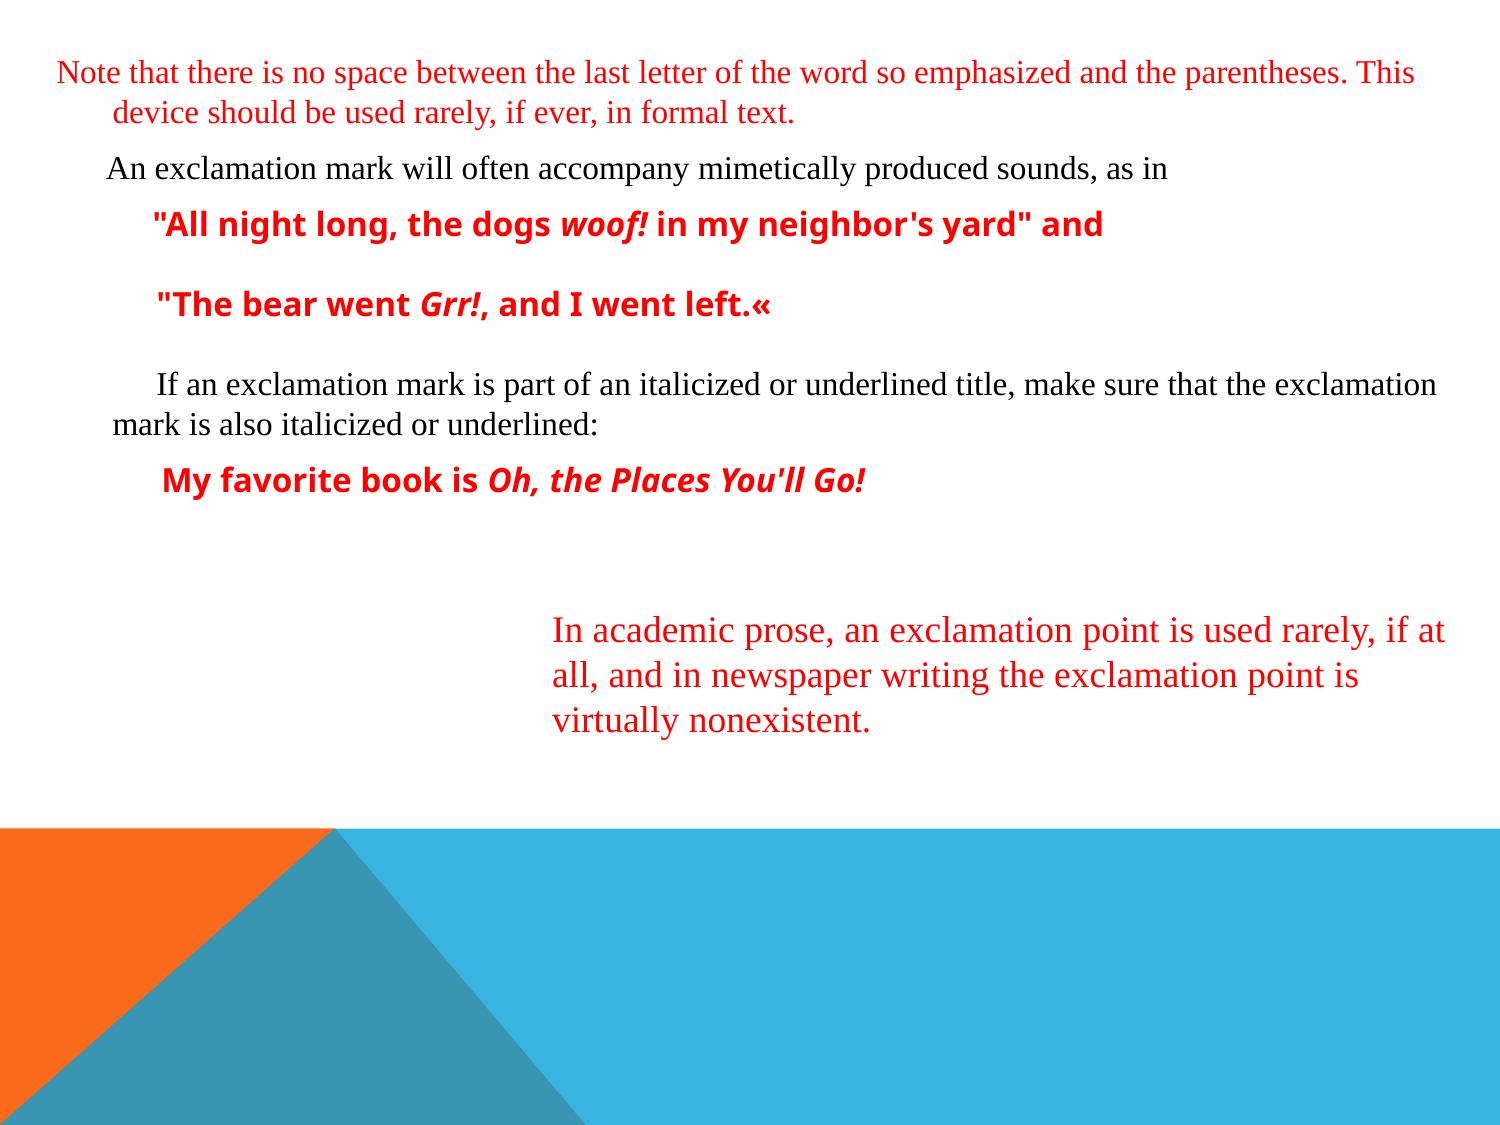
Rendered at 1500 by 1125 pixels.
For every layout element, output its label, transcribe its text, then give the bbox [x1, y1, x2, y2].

text_box In academic prose, an exclamation point is used rarely, if at all, and in newspaper writing the exclamation point is virtually nonexistent. [537, 597, 1483, 748]
list Note that there is no space between the last letter of the word so emphasized and the parentheses. This device should be used rarely, if ever, in formal text. An exclamation mark will often accompany mimetically produced sounds, as in "All night long, the dogs woof! in my neighbor's yard" and "The bear went Grr!, and I went left.« If an exclamation mark is part of an italicized or underlined title, make sure that the exclamation mark is also italicized or underlined: My favorite book is Oh, the Places You'll Go! [41, 42, 1483, 776]
